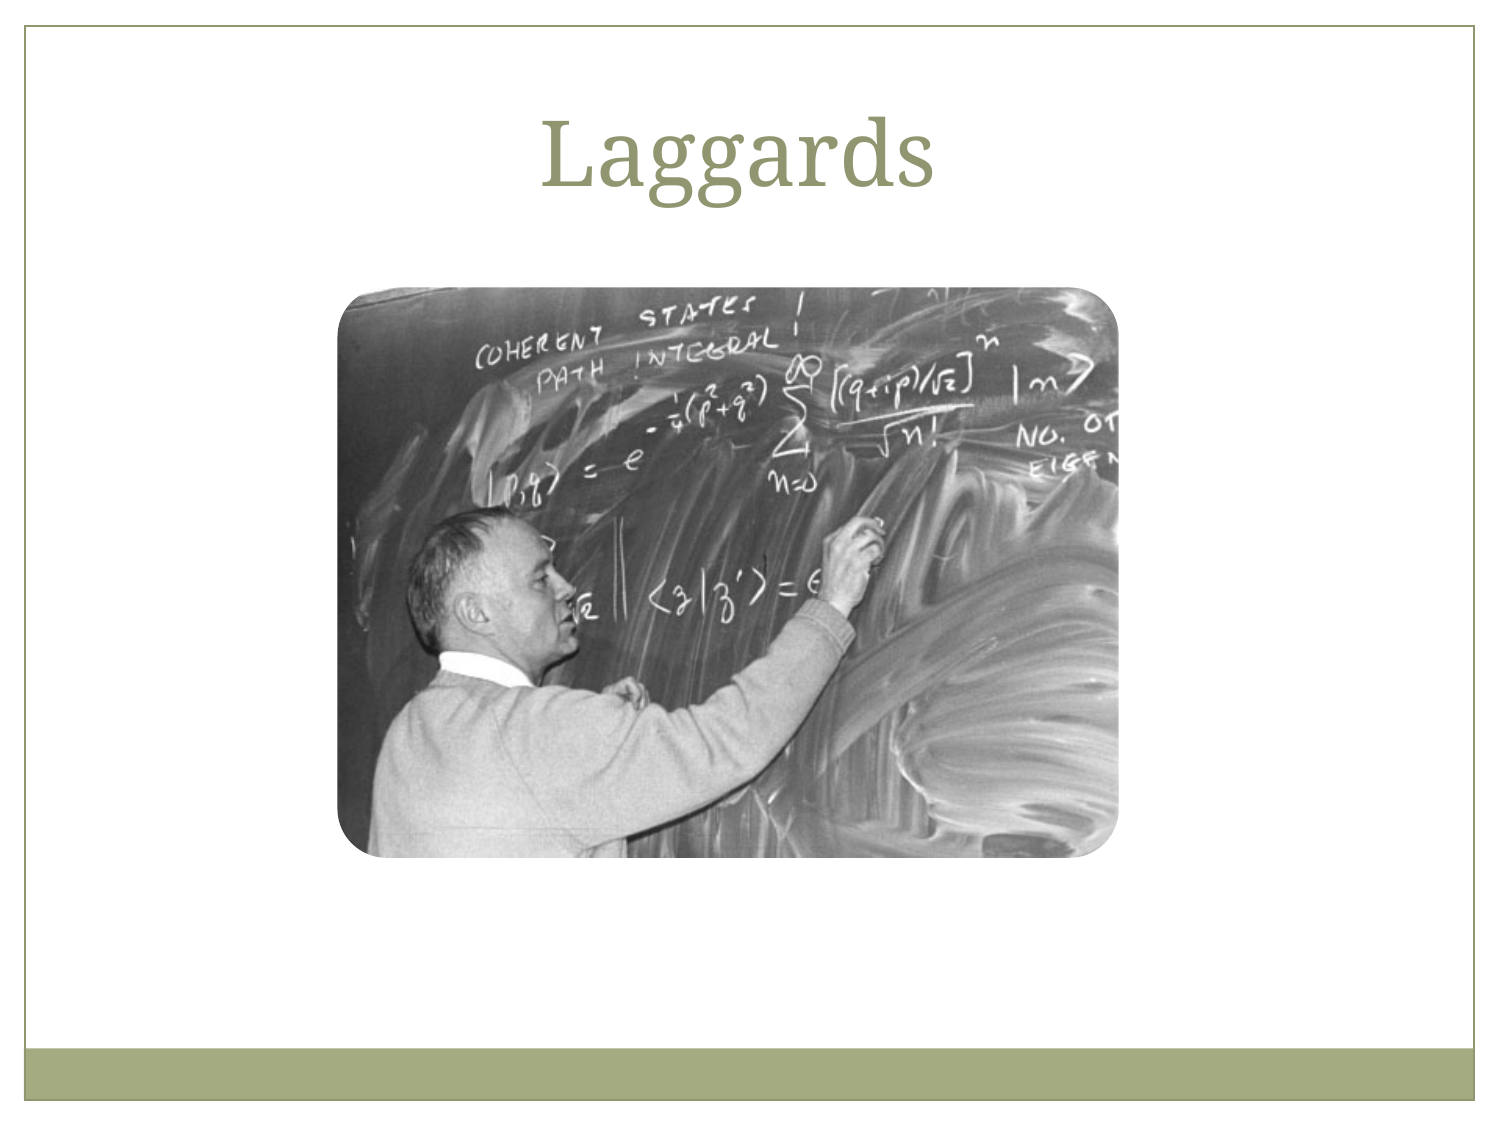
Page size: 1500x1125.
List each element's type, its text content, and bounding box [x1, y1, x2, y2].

title Laggards [50, 87, 1450, 212]
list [337, 287, 1119, 858]
